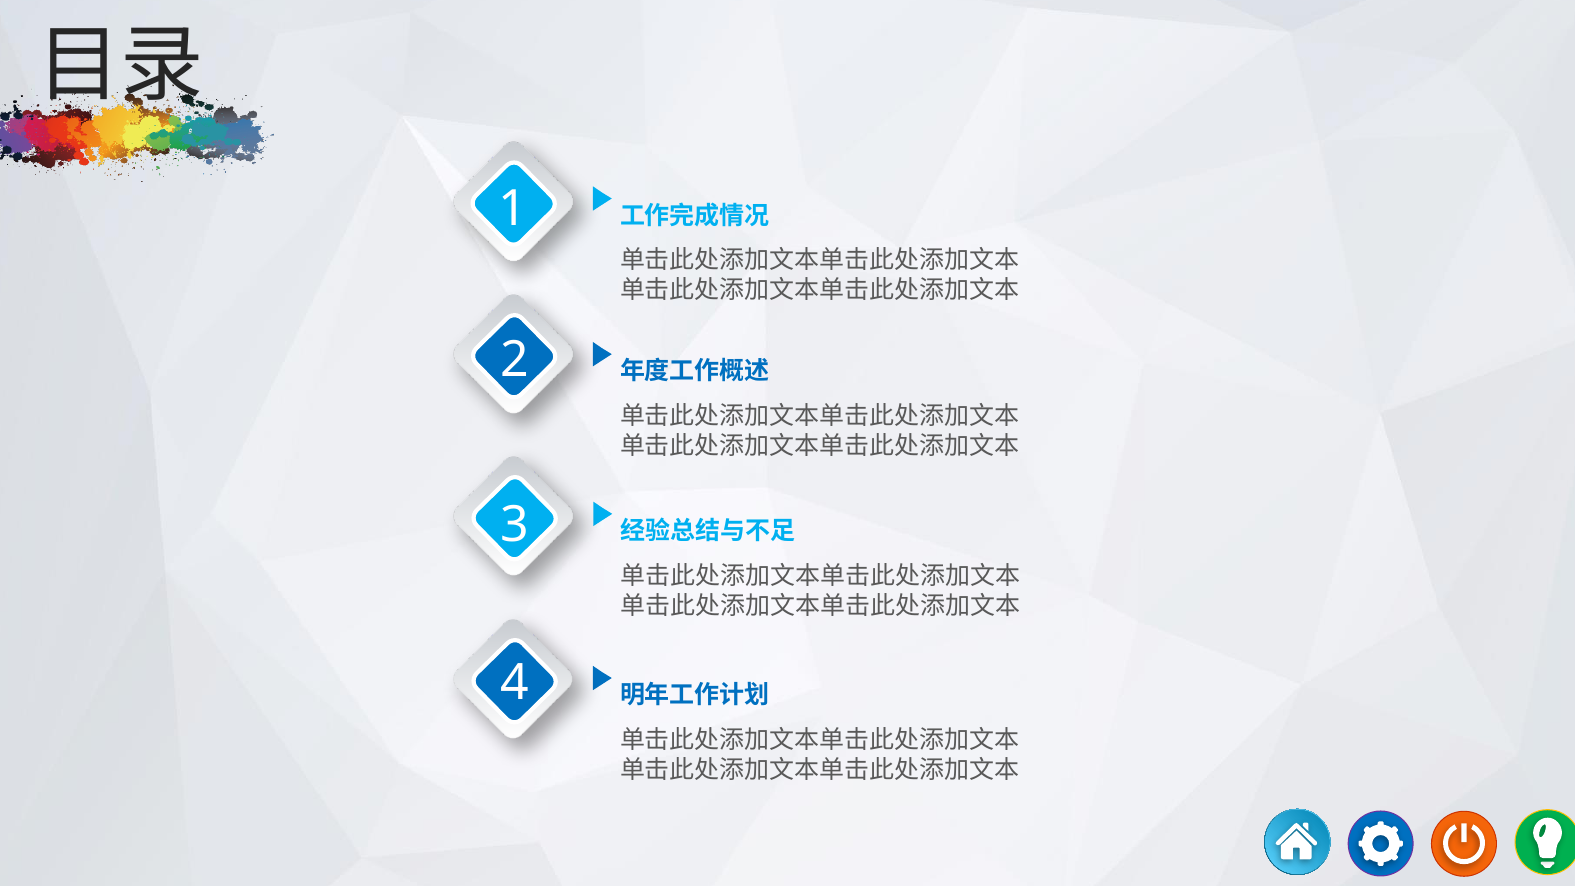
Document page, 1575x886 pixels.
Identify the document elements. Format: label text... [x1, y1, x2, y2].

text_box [438, 604, 587, 754]
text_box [439, 280, 588, 429]
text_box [592, 655, 1099, 823]
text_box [592, 176, 1099, 332]
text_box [439, 127, 588, 276]
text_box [1514, 808, 1575, 876]
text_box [439, 442, 588, 591]
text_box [1430, 810, 1498, 878]
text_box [1347, 810, 1414, 877]
picture [0, 0, 1575, 886]
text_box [593, 491, 1099, 655]
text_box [1263, 808, 1331, 876]
text_box 目录 [22, 2, 219, 76]
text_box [592, 332, 1099, 491]
